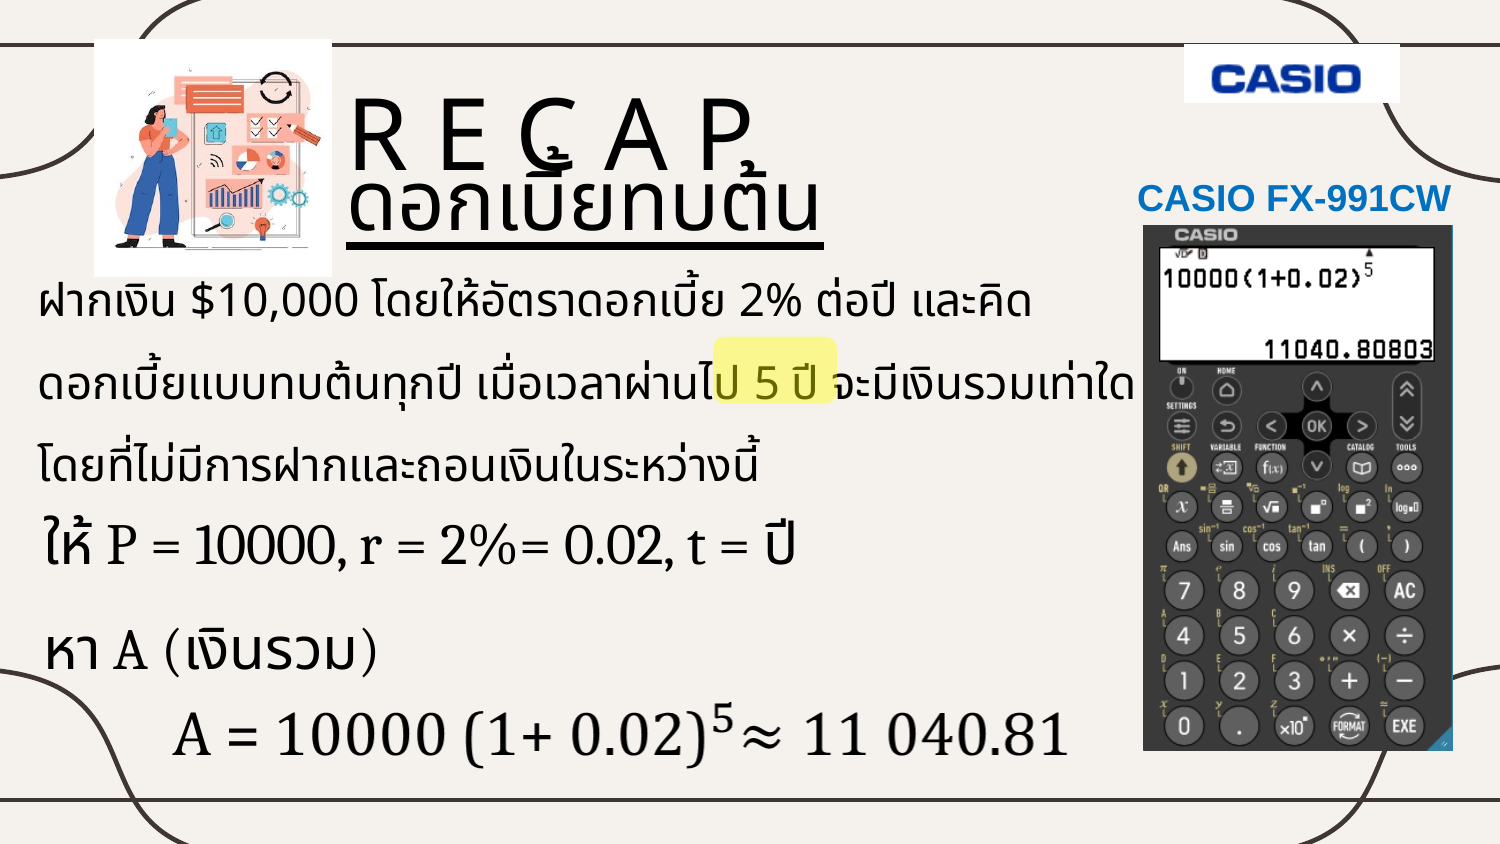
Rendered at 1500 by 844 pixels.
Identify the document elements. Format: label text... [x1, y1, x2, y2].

title ดอกเบี้ยทบต้น [336, 132, 1500, 227]
text_box CASIO FX-991CW [1121, 166, 1500, 227]
text_box ฝากเงิน $10,000 โดยให้อัตราดอกเบี้ย 2% ต่อปี และคิดดอกเบี้ยแบบทบต้นทุกปี เมื่อเวลาผ่านไป 5 ปี จะมีเงินรวมเท่าใด โดยที่ไม่มีการฝากและถอนเงินในระหว่างนี้ [22, 228, 1139, 602]
picture [1183, 44, 1400, 103]
text_box R E C A P [331, 0, 917, 176]
text_box ให้ P = 10000, r = 2%= 0.02, t = ปี หา A (เงินรวม) [28, 463, 1122, 689]
text_box [157, 662, 1500, 778]
picture [1143, 224, 1454, 751]
picture [94, 39, 332, 277]
text_box [713, 336, 837, 404]
